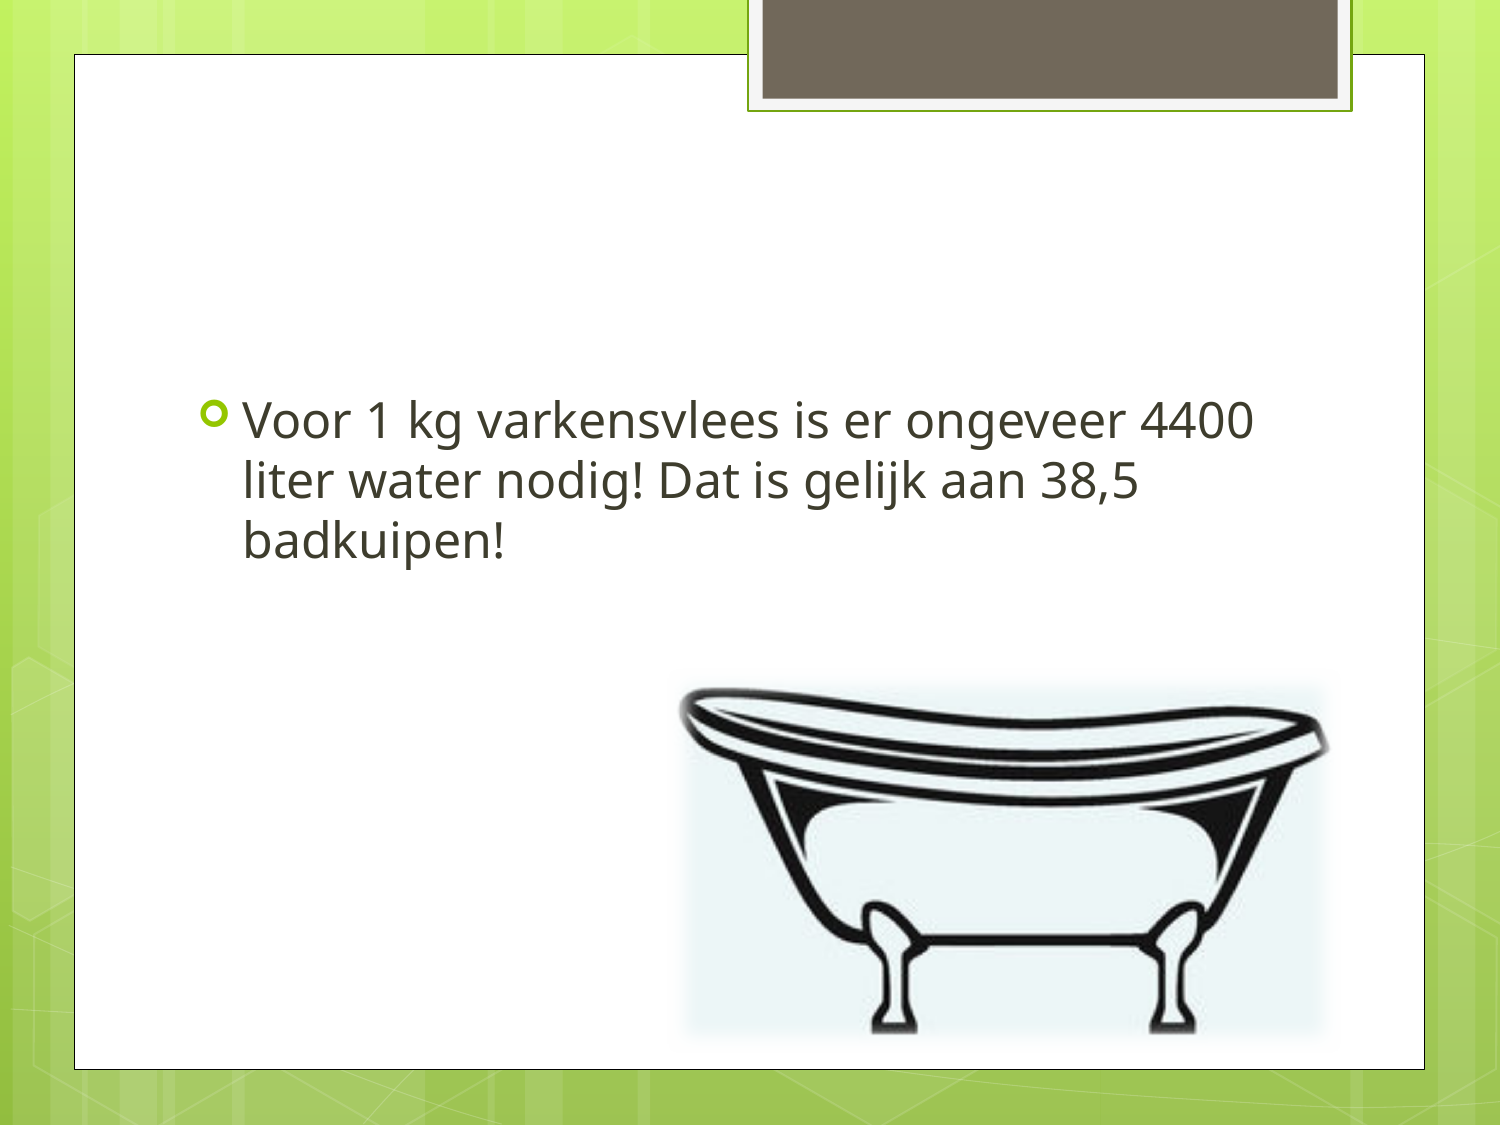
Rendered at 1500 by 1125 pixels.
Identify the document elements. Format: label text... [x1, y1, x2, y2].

picture [667, 668, 1341, 1054]
list Voor 1 kg varkensvlees is er ongeveer 4400 liter water nodig! Dat is gelijk aan 38,5 badkuipen! [171, 381, 1283, 957]
